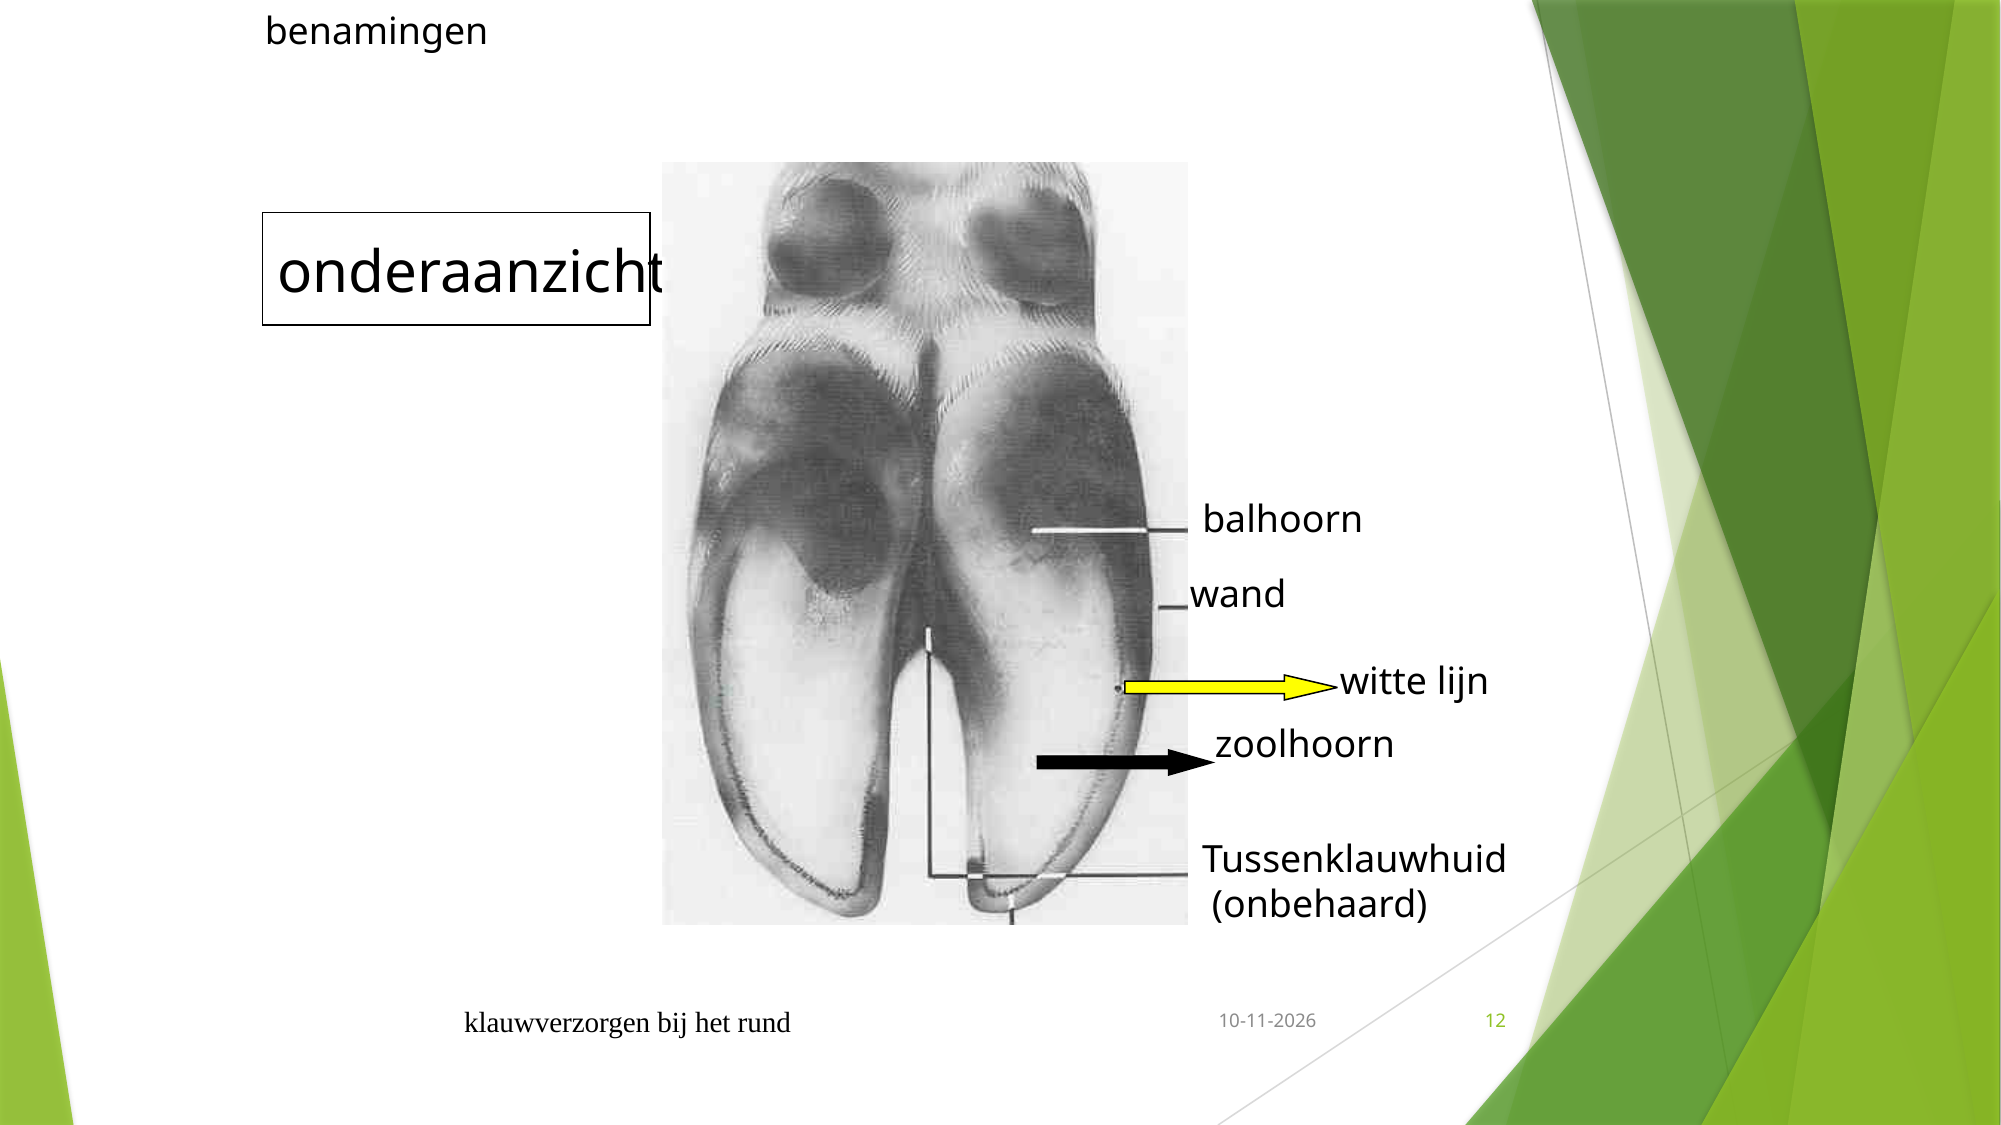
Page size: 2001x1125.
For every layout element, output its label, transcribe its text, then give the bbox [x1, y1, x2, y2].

text_box Tussenklauwhuid (onbehaard) [1188, 827, 1650, 933]
text_box balhoorn [1191, 487, 1588, 548]
text_box wand [1191, 562, 1513, 623]
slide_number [1181, 991, 1332, 1051]
text_box onderaanzicht [262, 212, 650, 325]
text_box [1124, 649, 1651, 712]
text_box benamingen [249, 0, 750, 60]
footer klauwverzorgen bij het rund [111, 991, 1145, 1051]
picture [661, 161, 1188, 926]
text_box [1036, 711, 1488, 776]
slide_number 12 [1409, 991, 1522, 1051]
